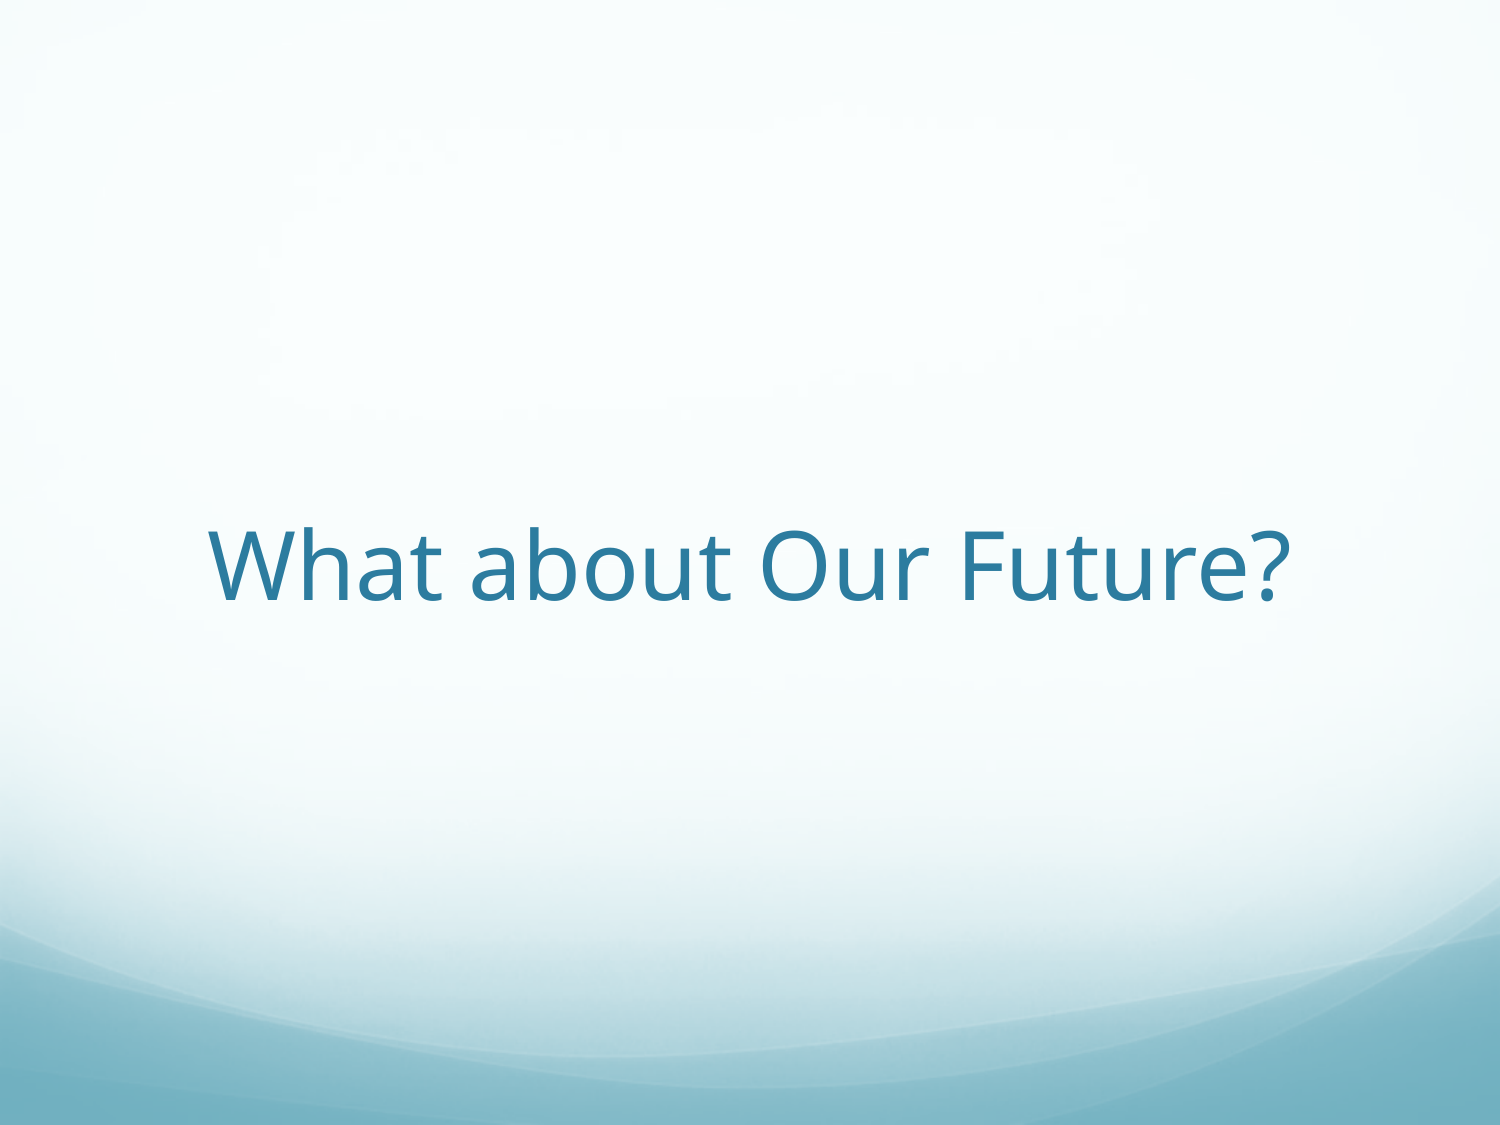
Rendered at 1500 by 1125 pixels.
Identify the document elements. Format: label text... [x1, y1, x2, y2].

title What about Our Future? [90, 452, 1410, 673]
